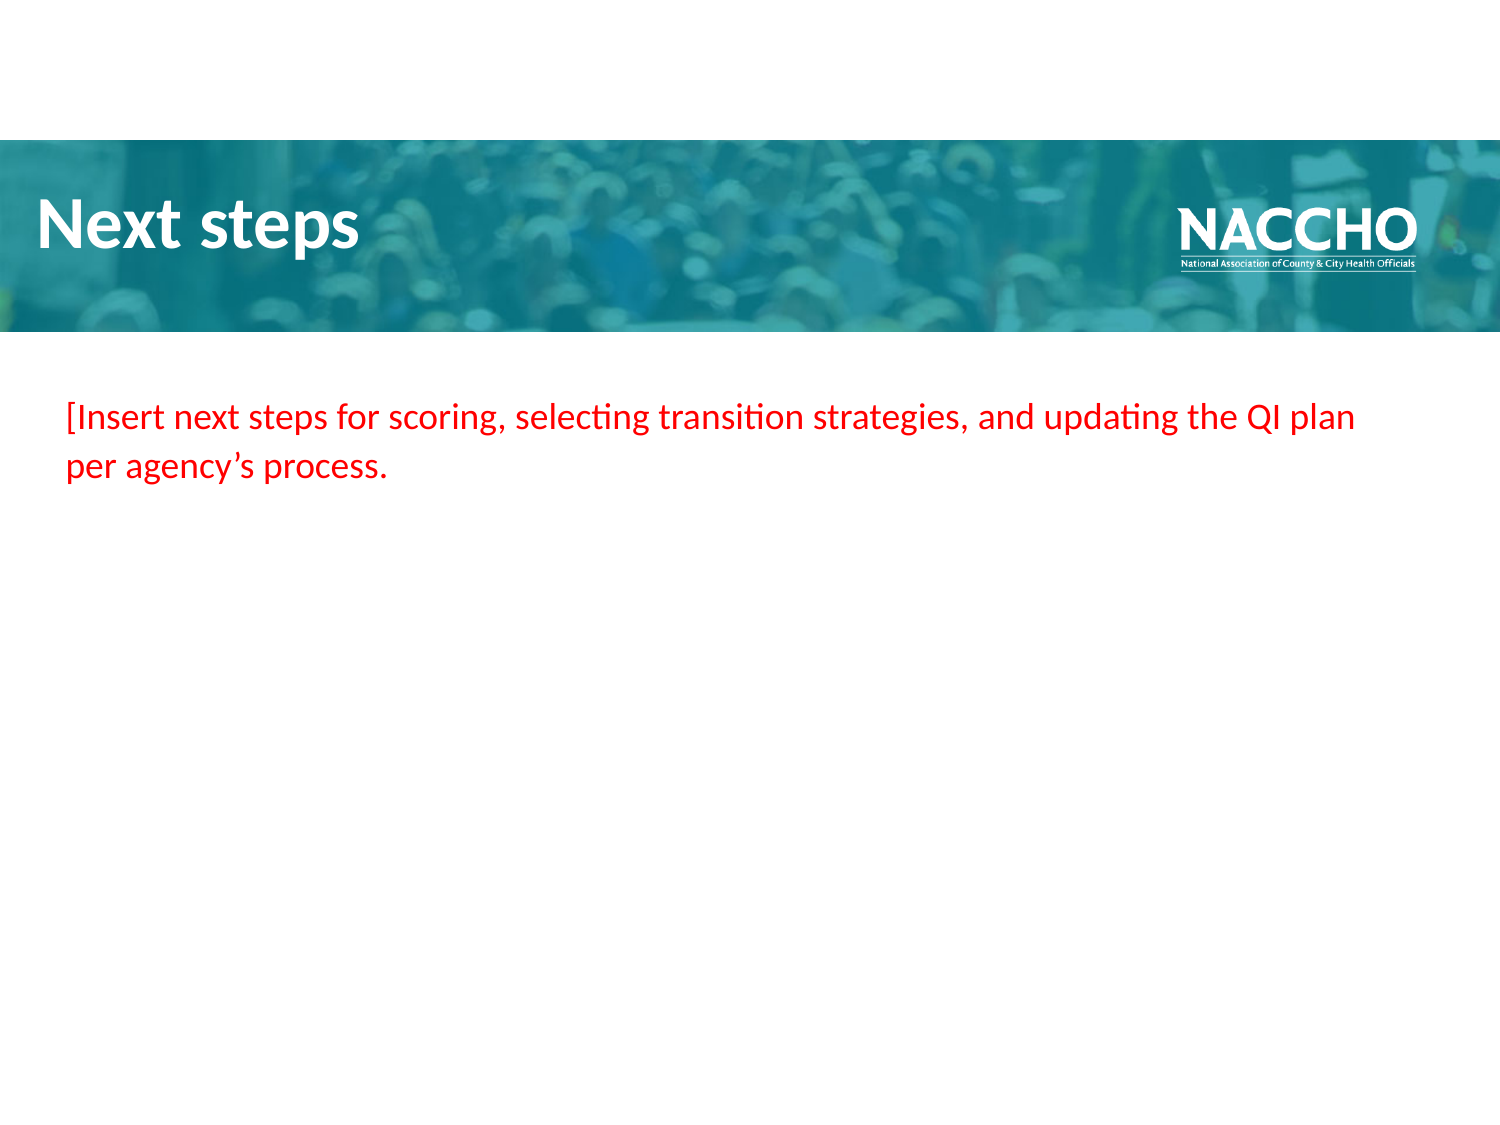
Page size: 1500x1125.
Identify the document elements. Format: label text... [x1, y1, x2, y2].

text_box [Insert next steps for scoring, selecting transition strategies, and updating the QI plan per agency’s process. [50, 382, 1398, 603]
picture [0, 140, 1500, 332]
